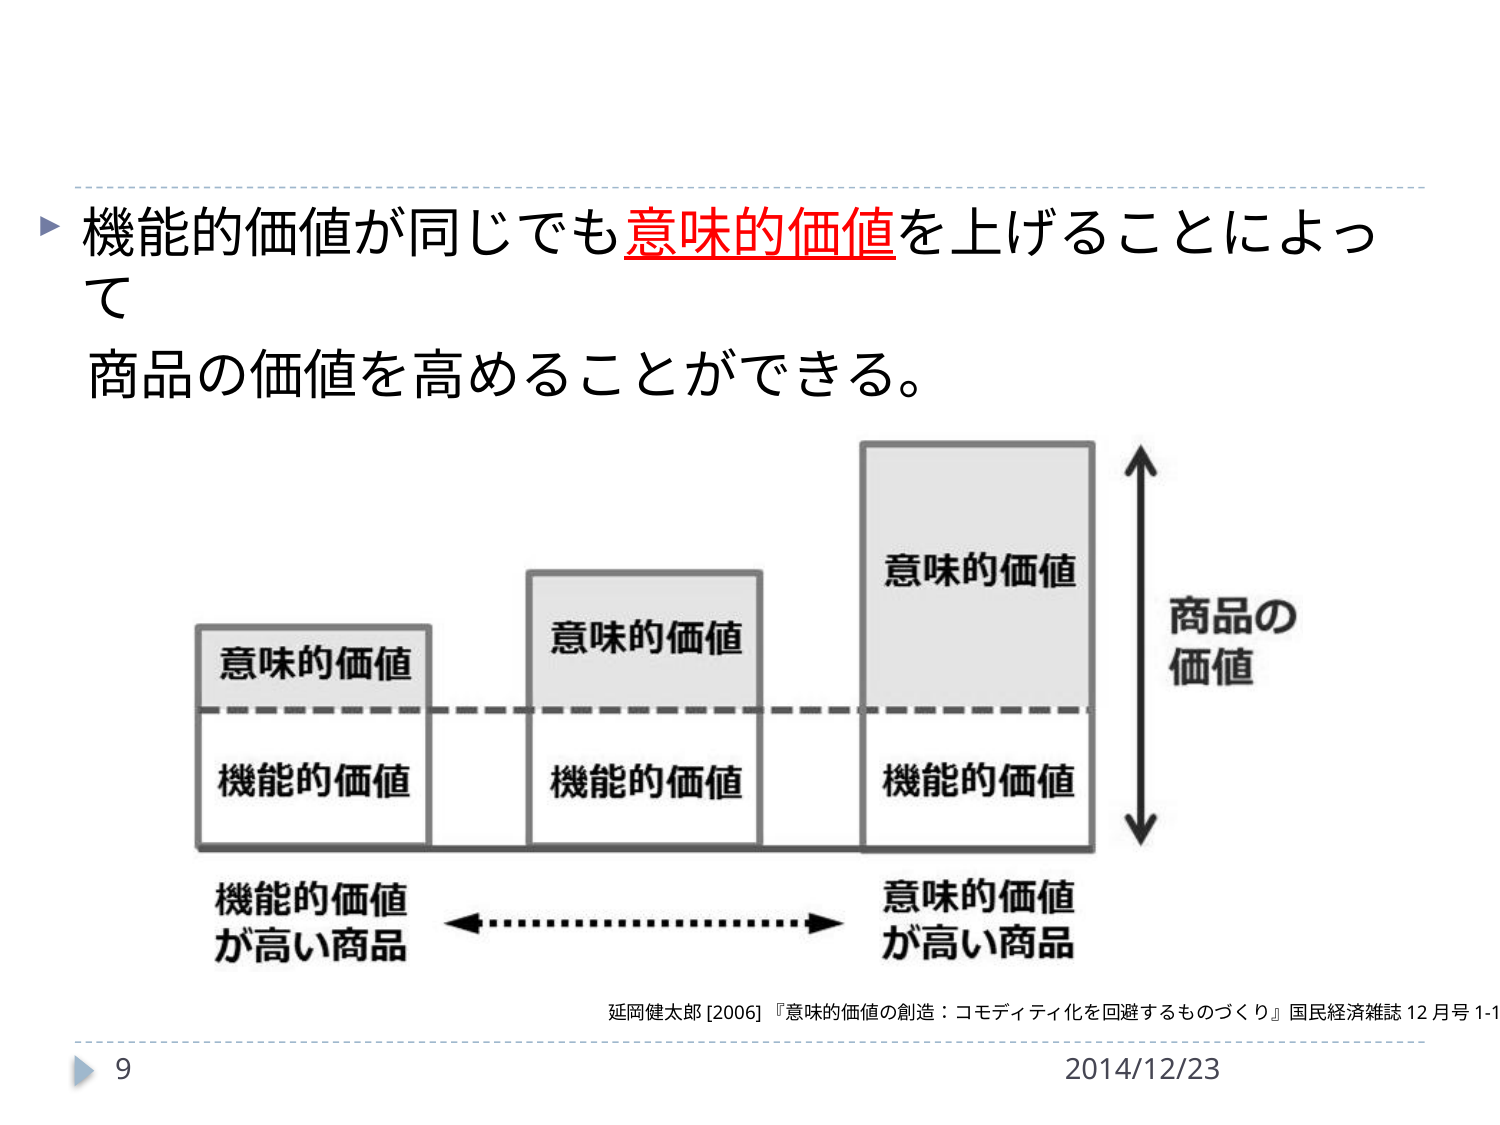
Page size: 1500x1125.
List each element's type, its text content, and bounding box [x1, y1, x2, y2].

picture [192, 429, 1304, 972]
slide_number 9 [100, 1042, 426, 1103]
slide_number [1050, 1042, 1426, 1103]
text_box 延岡健太郎[2006]『意味的価値の創造：コモディティ化を回避するものづくり』国民経済雑誌12月号1-14頁 [593, 993, 1500, 1031]
list 機能的価値が同じでも意味的価値を上げることによって 商品の価値を高めることができる。 [22, 113, 1428, 944]
